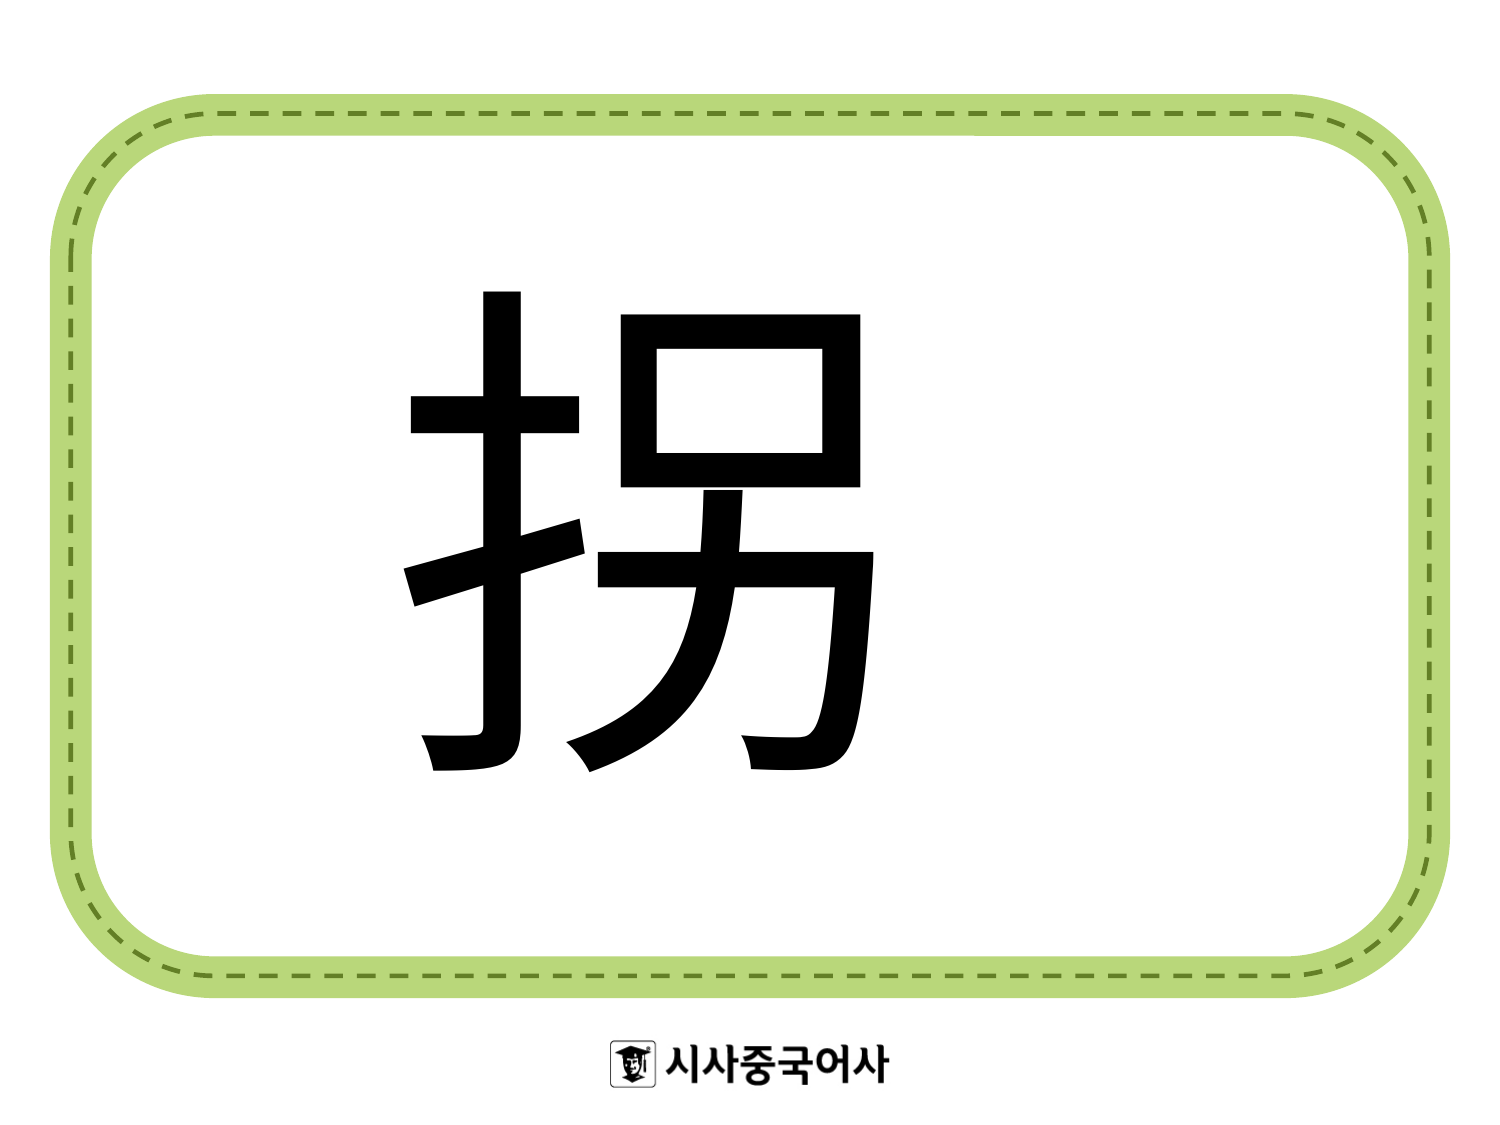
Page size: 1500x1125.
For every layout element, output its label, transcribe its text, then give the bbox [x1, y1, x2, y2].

text_box 拐 [145, 189, 1354, 853]
picture [602, 1034, 898, 1094]
